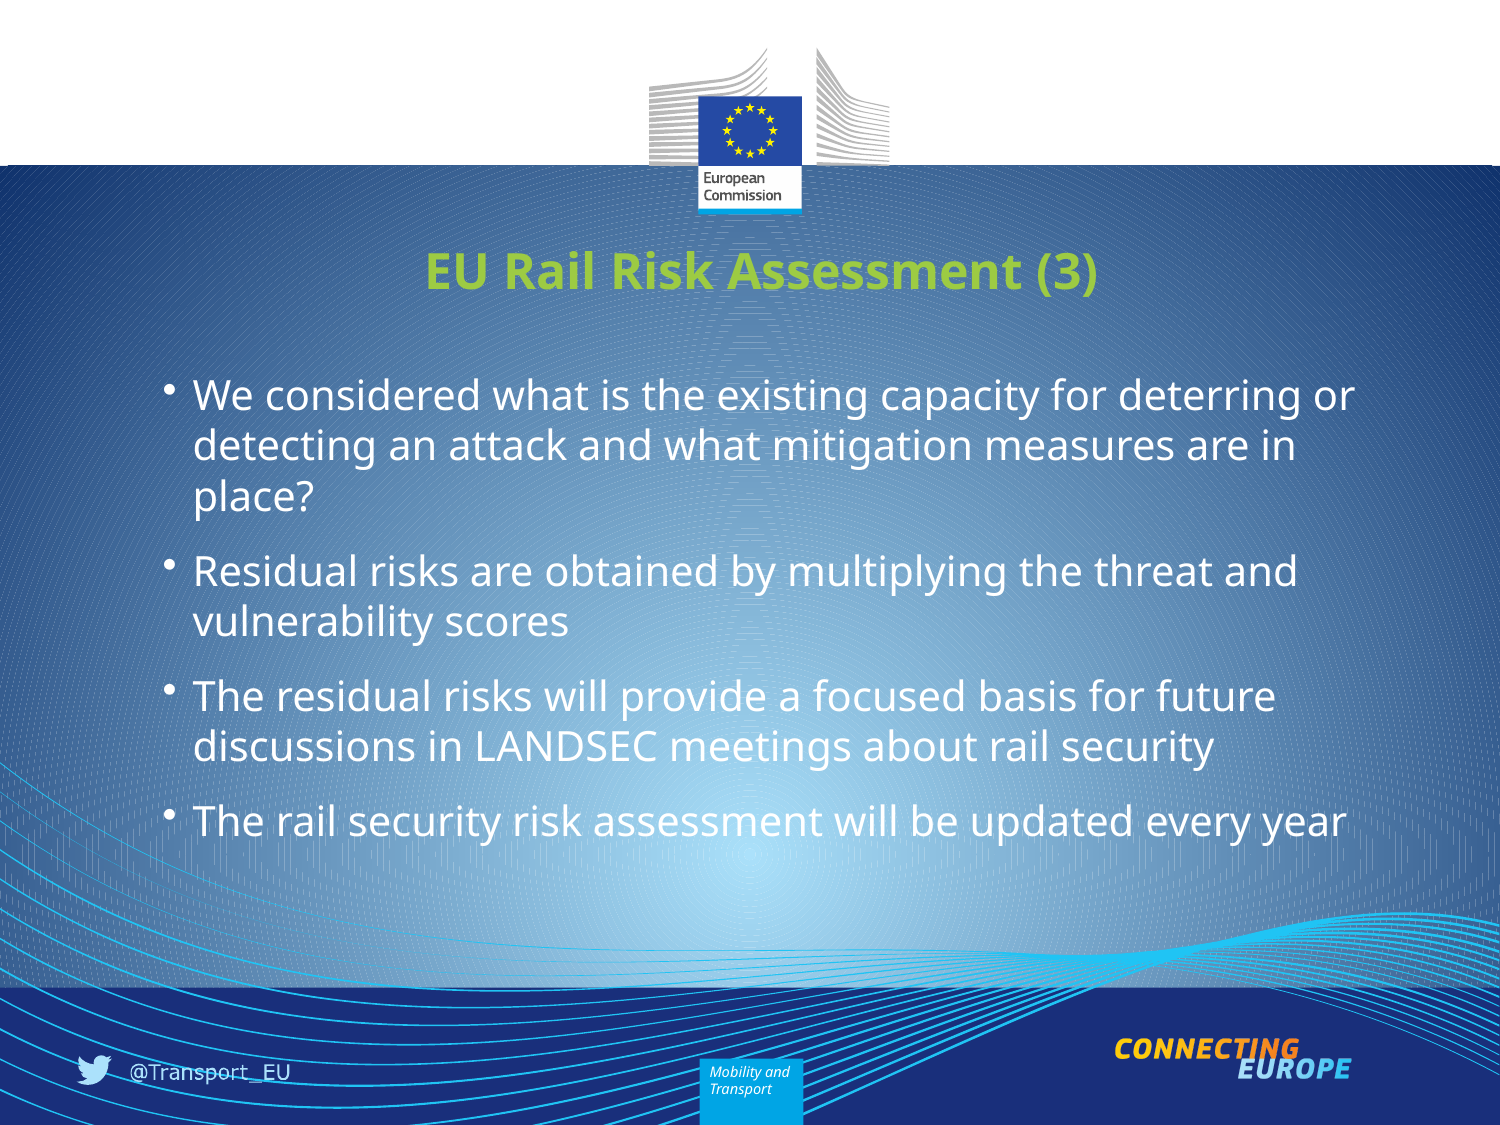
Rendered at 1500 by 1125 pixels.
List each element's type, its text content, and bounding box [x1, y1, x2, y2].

title EU Rail Risk Assessment (3) [76, 231, 1447, 303]
picture [1112, 1047, 1355, 1081]
list We considered what is the existing capacity for deterring or detecting an attack and what mitigation measures are in place? Residual risks are obtained by multiplying the threat and vulnerability scores The residual risks will provide a focused basis for future discussions in LANDSEC meetings about rail security The rail security risk assessment will be updated every year [147, 361, 1400, 1047]
